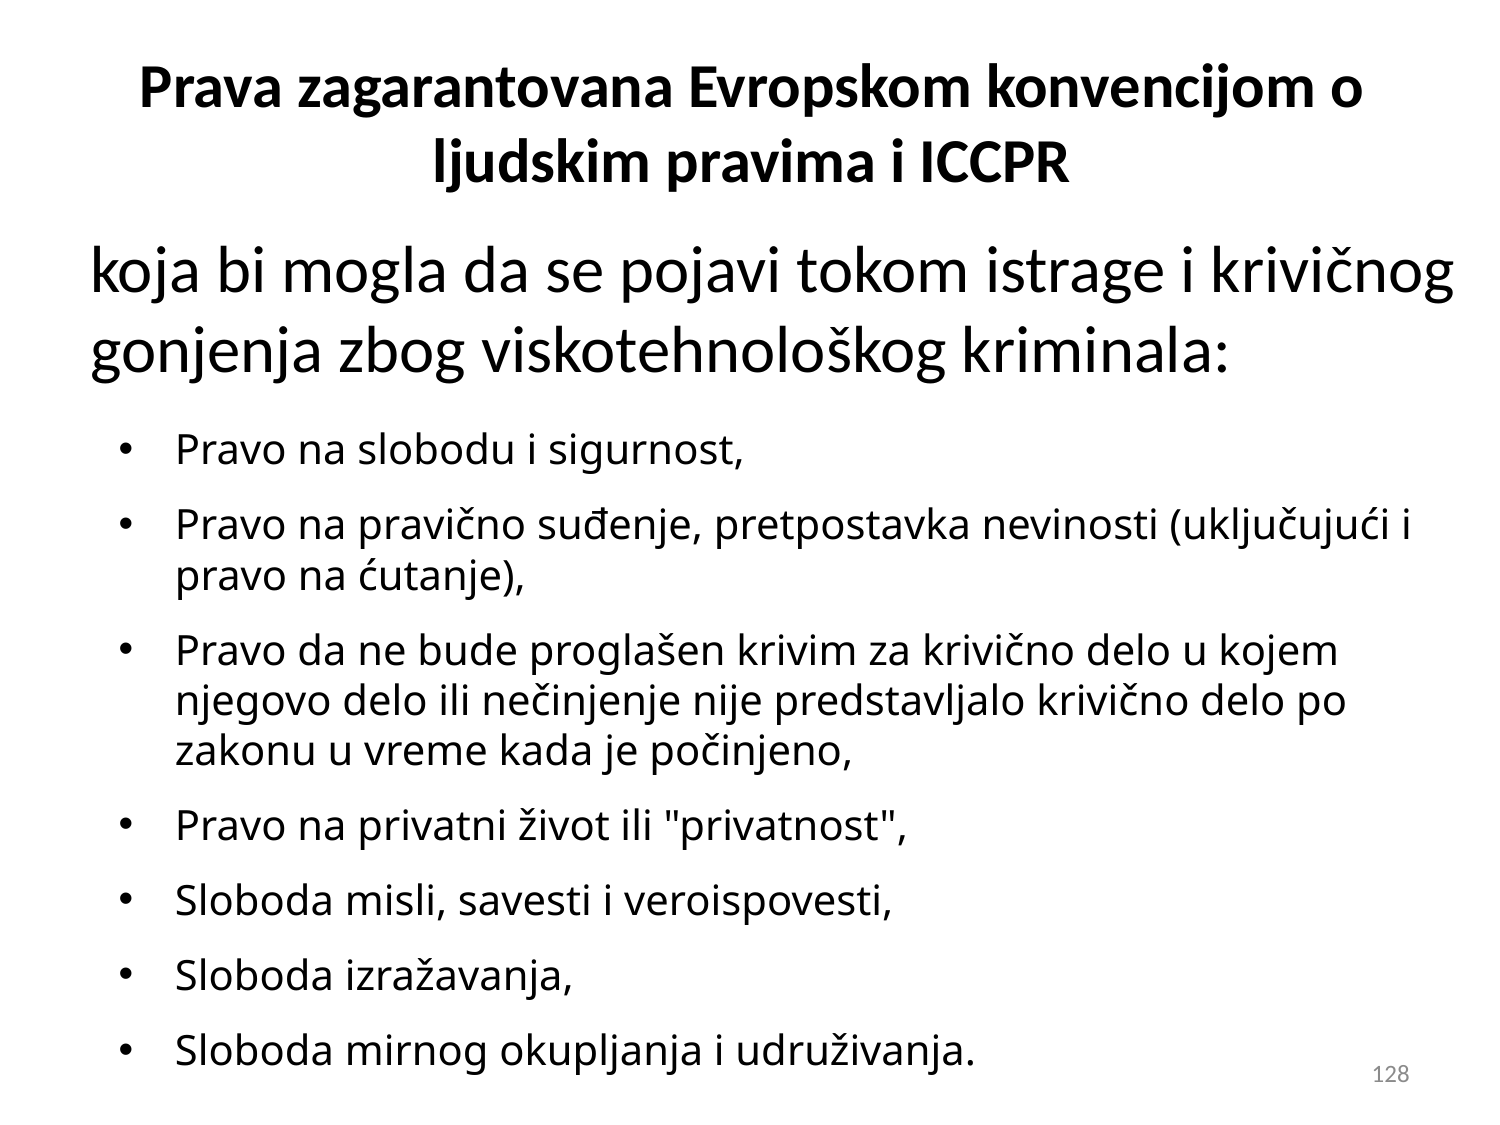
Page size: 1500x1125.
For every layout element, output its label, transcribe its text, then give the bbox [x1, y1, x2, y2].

title Prava zagarantovana Evropskom konvencijom o ljudskim pravima i ICCPR [54, 44, 1451, 196]
list koja bi mogla da se pojavi tokom istrage i krivičnog gonjenja zbog viskotehnološkog kriminala: Pravo na slobodu i sigurnost, Pravo na pravično suđenje, pretpostavka nevinosti (uključujući i pravo na ćutanje), Pravo da ne bude proglašen krivim za krivično delo u kojem njegovo delo ili nečinjenje nije predstavljalo krivično delo po zakonu u vreme kada je počinjeno, Pravo na privatni život ili "privatnost", Sloboda misli, savesti i veroispovesti, Sloboda izražavanja, Sloboda mirnog okupljanja i udruživanja. [74, 218, 1477, 1007]
slide_number 128 [1074, 1042, 1425, 1103]
